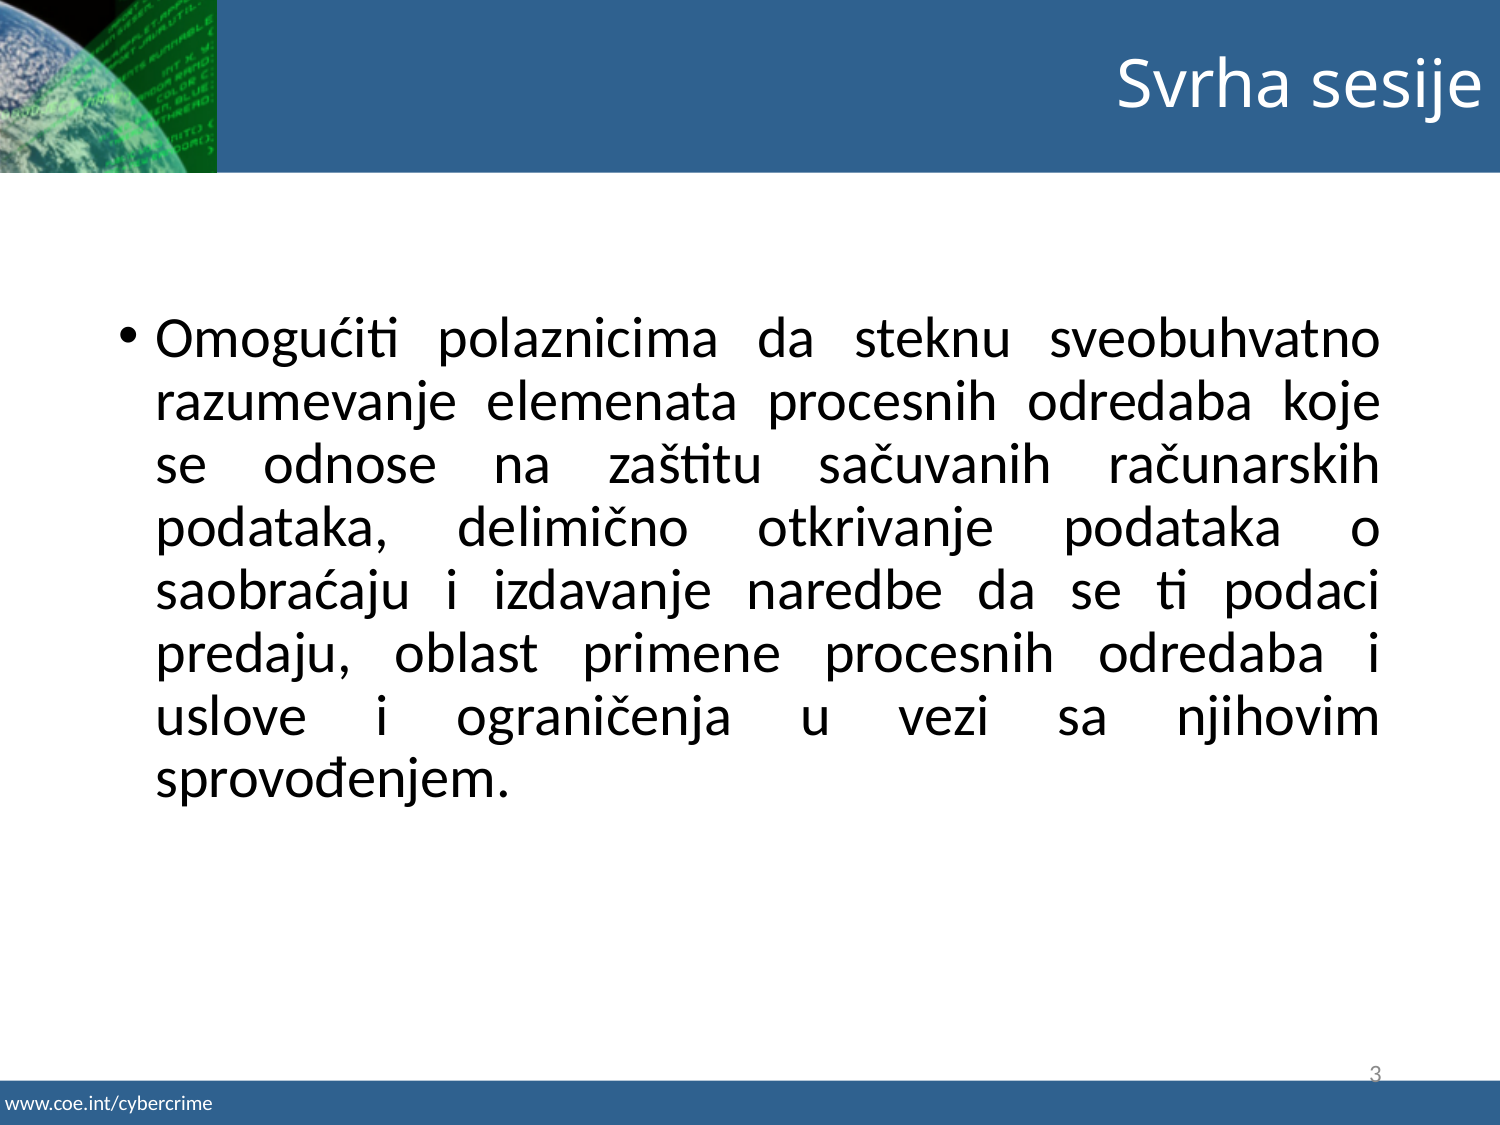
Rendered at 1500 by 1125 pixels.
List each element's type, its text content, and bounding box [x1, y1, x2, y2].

picture [0, 0, 217, 173]
slide_number 3 [1059, 1042, 1397, 1103]
list Omogućiti polaznicima da steknu sveobuhvatno razumevanje elemenata procesnih odredaba koje se odnose na zaštitu sačuvanih računarskih podataka, delimično otkrivanje podataka o saobraćaju i izdavanje naredbe da se ti podaci predaju, oblast primene procesnih odredaba i uslove i ograničenja u vezi sa njihovim sprovođenjem. [103, 299, 1397, 1014]
list Svrha sesije [421, 0, 1500, 172]
